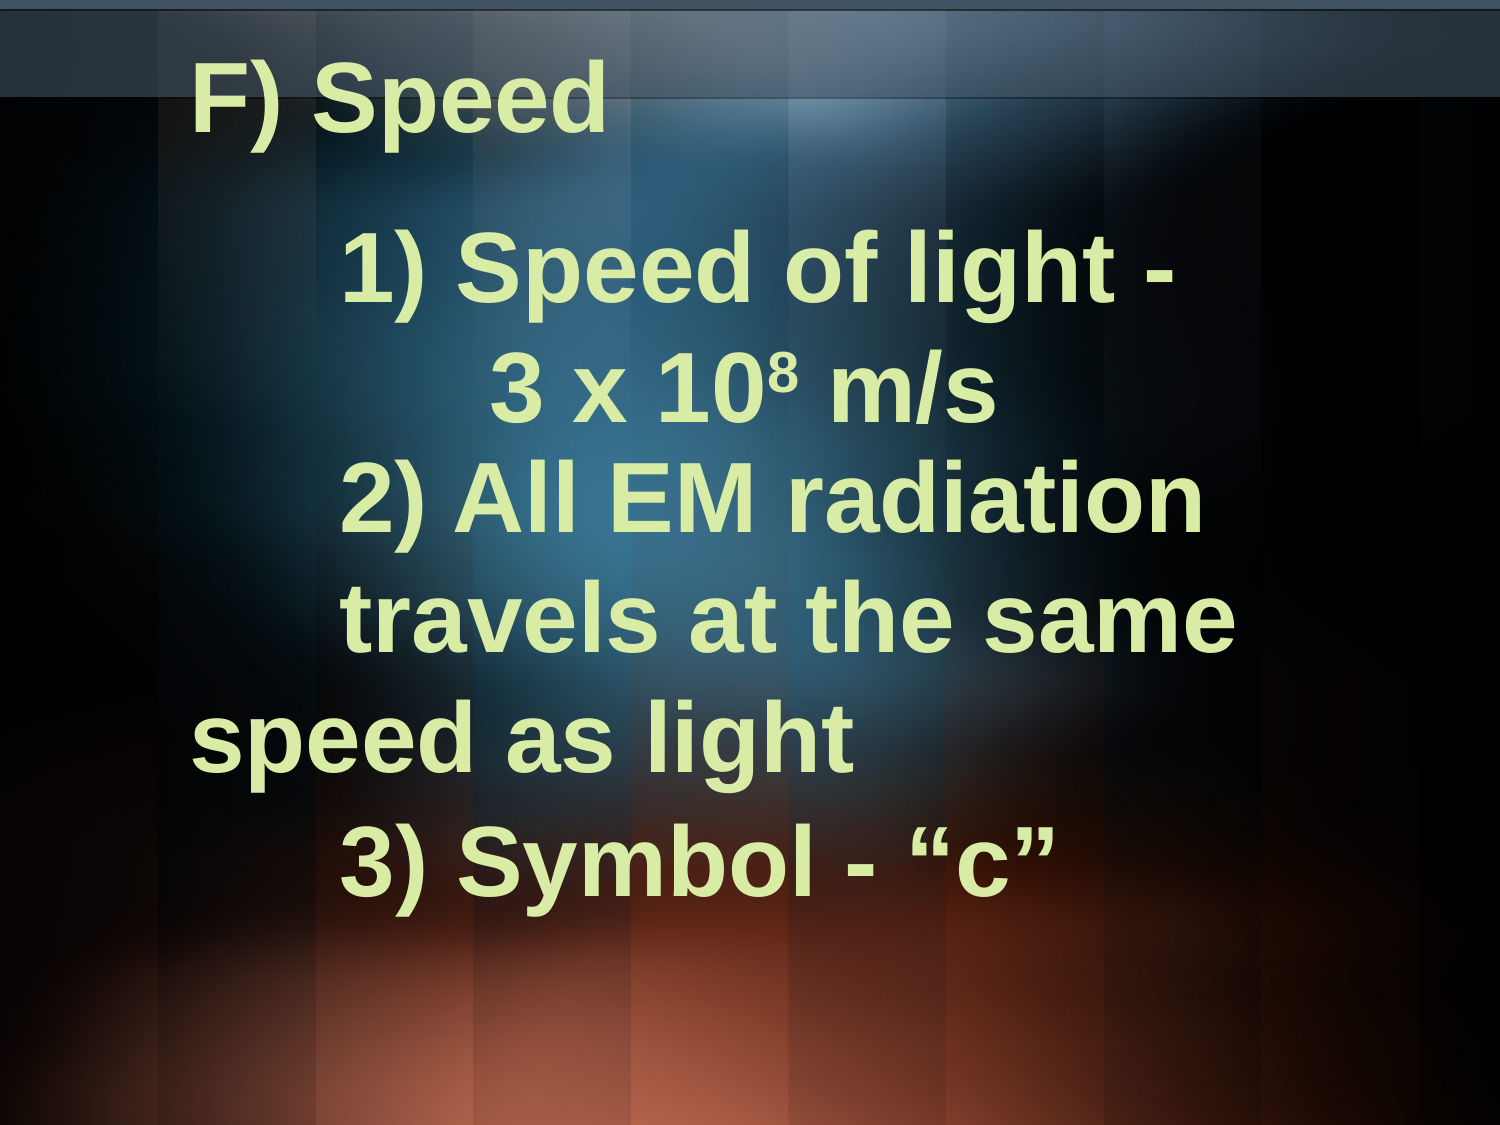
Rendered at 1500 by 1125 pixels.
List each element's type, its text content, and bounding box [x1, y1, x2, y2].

text_box F) Speed 1) Speed of light - 3 x 108 m/s [24, 24, 1463, 425]
picture [0, 0, 1500, 1125]
text_box 3) Symbol - “c” [24, 788, 1200, 924]
text_box 2) All EM radiation travels at the same speed as light [24, 425, 1500, 920]
